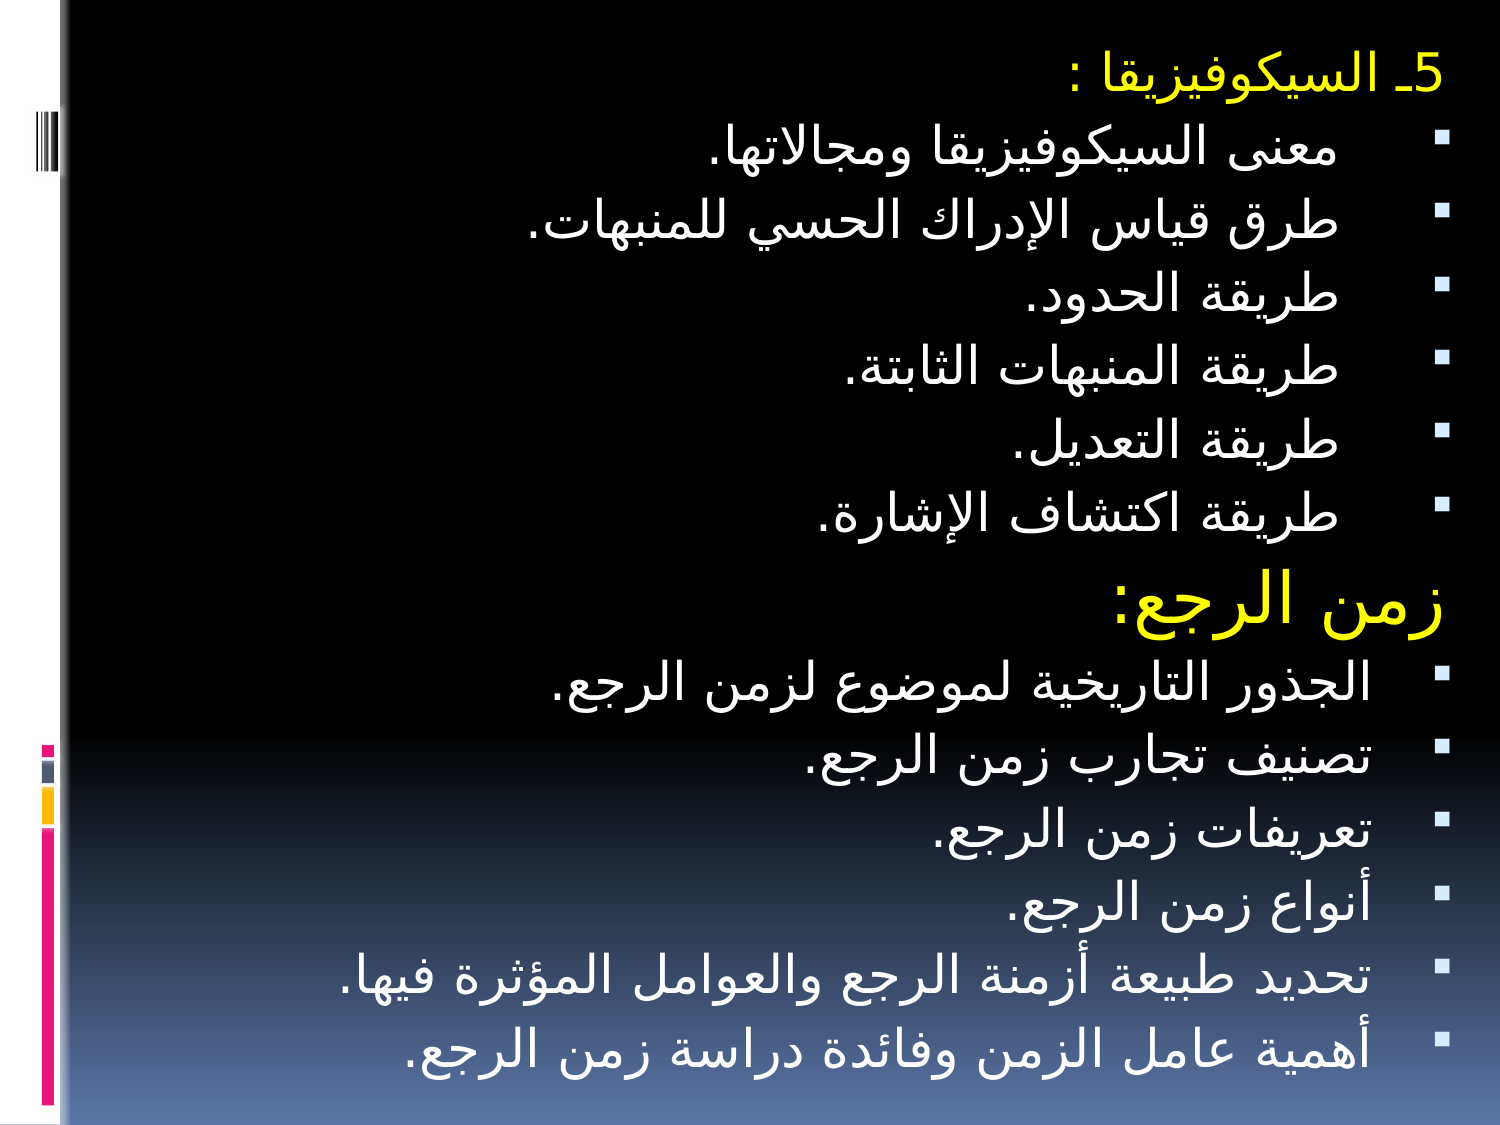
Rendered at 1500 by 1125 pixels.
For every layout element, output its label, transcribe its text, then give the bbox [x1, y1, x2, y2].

list 5ـ السيكوفيزيقا : معنى السيكوفيزيقا ومجالاتها. طرق قياس الإدراك الحسي للمنبهات. طريقة الحدود. طريقة المنبهات الثابتة. طريقة التعديل. طريقة اكتشاف الإشارة. زمن الرجع: الجذور التاريخية لموضوع لزمن الرجع. تصنيف تجارب زمن الرجع. تعريفات زمن الرجع. أنواع زمن الرجع. تحديد طبيعة أزمنة الرجع والعوامل المؤثرة فيها. أهمية عامل الزمن وفائدة دراسة زمن الرجع. [88, 30, 1471, 1094]
